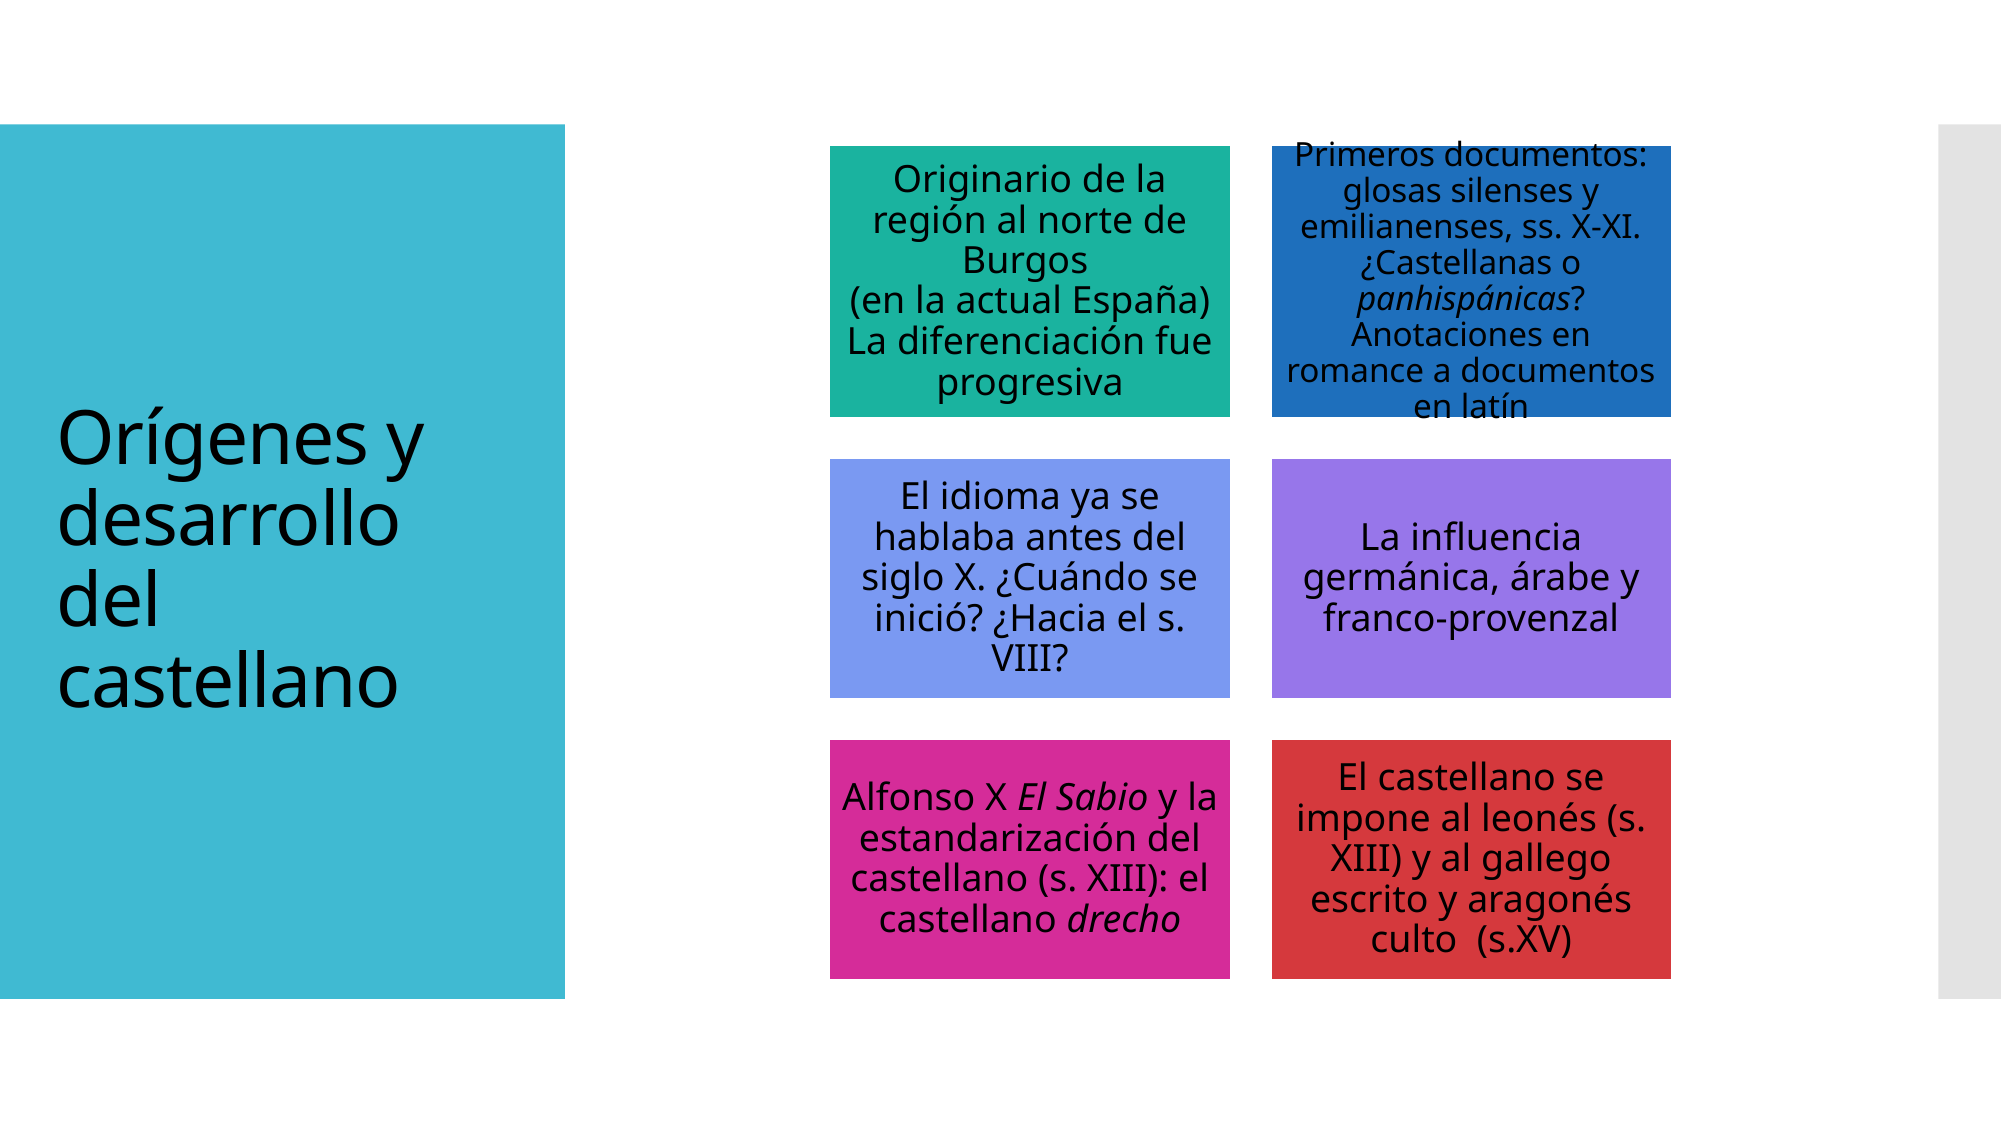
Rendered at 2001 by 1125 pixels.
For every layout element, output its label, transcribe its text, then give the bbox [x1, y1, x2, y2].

title Orígenes y desarrollo del castellano [41, 184, 525, 940]
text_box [616, 145, 1885, 980]
